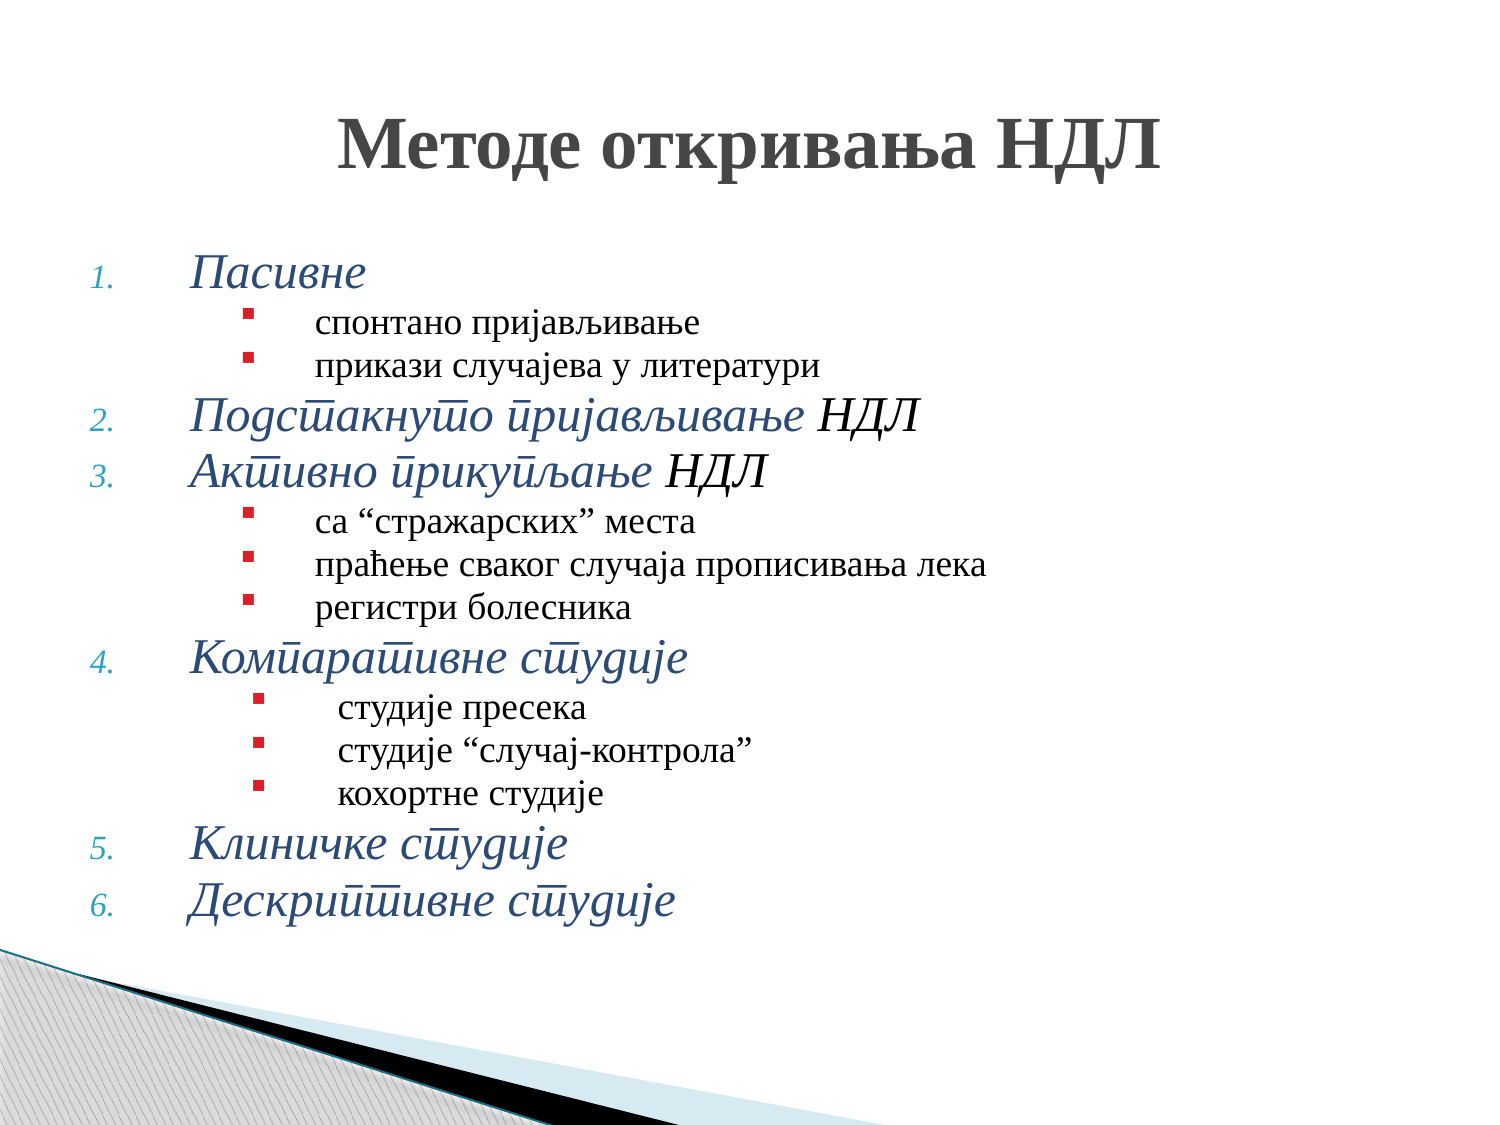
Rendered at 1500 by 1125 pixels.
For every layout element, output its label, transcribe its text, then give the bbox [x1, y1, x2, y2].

title Методе откривања НДЛ [75, 45, 1425, 233]
list Пасивне спонтано пријављивање прикази случајева у литератури Подстакнуто пријављивање НДЛ Активно прикупљање НДЛ са “стражарских” места праћење сваког случаја прописивања лека регистри болесника Компаративне студије студије пресека студије “случај-контрола” кохортне студије Клиничке студије Дескриптивне студије [75, 243, 1425, 986]
